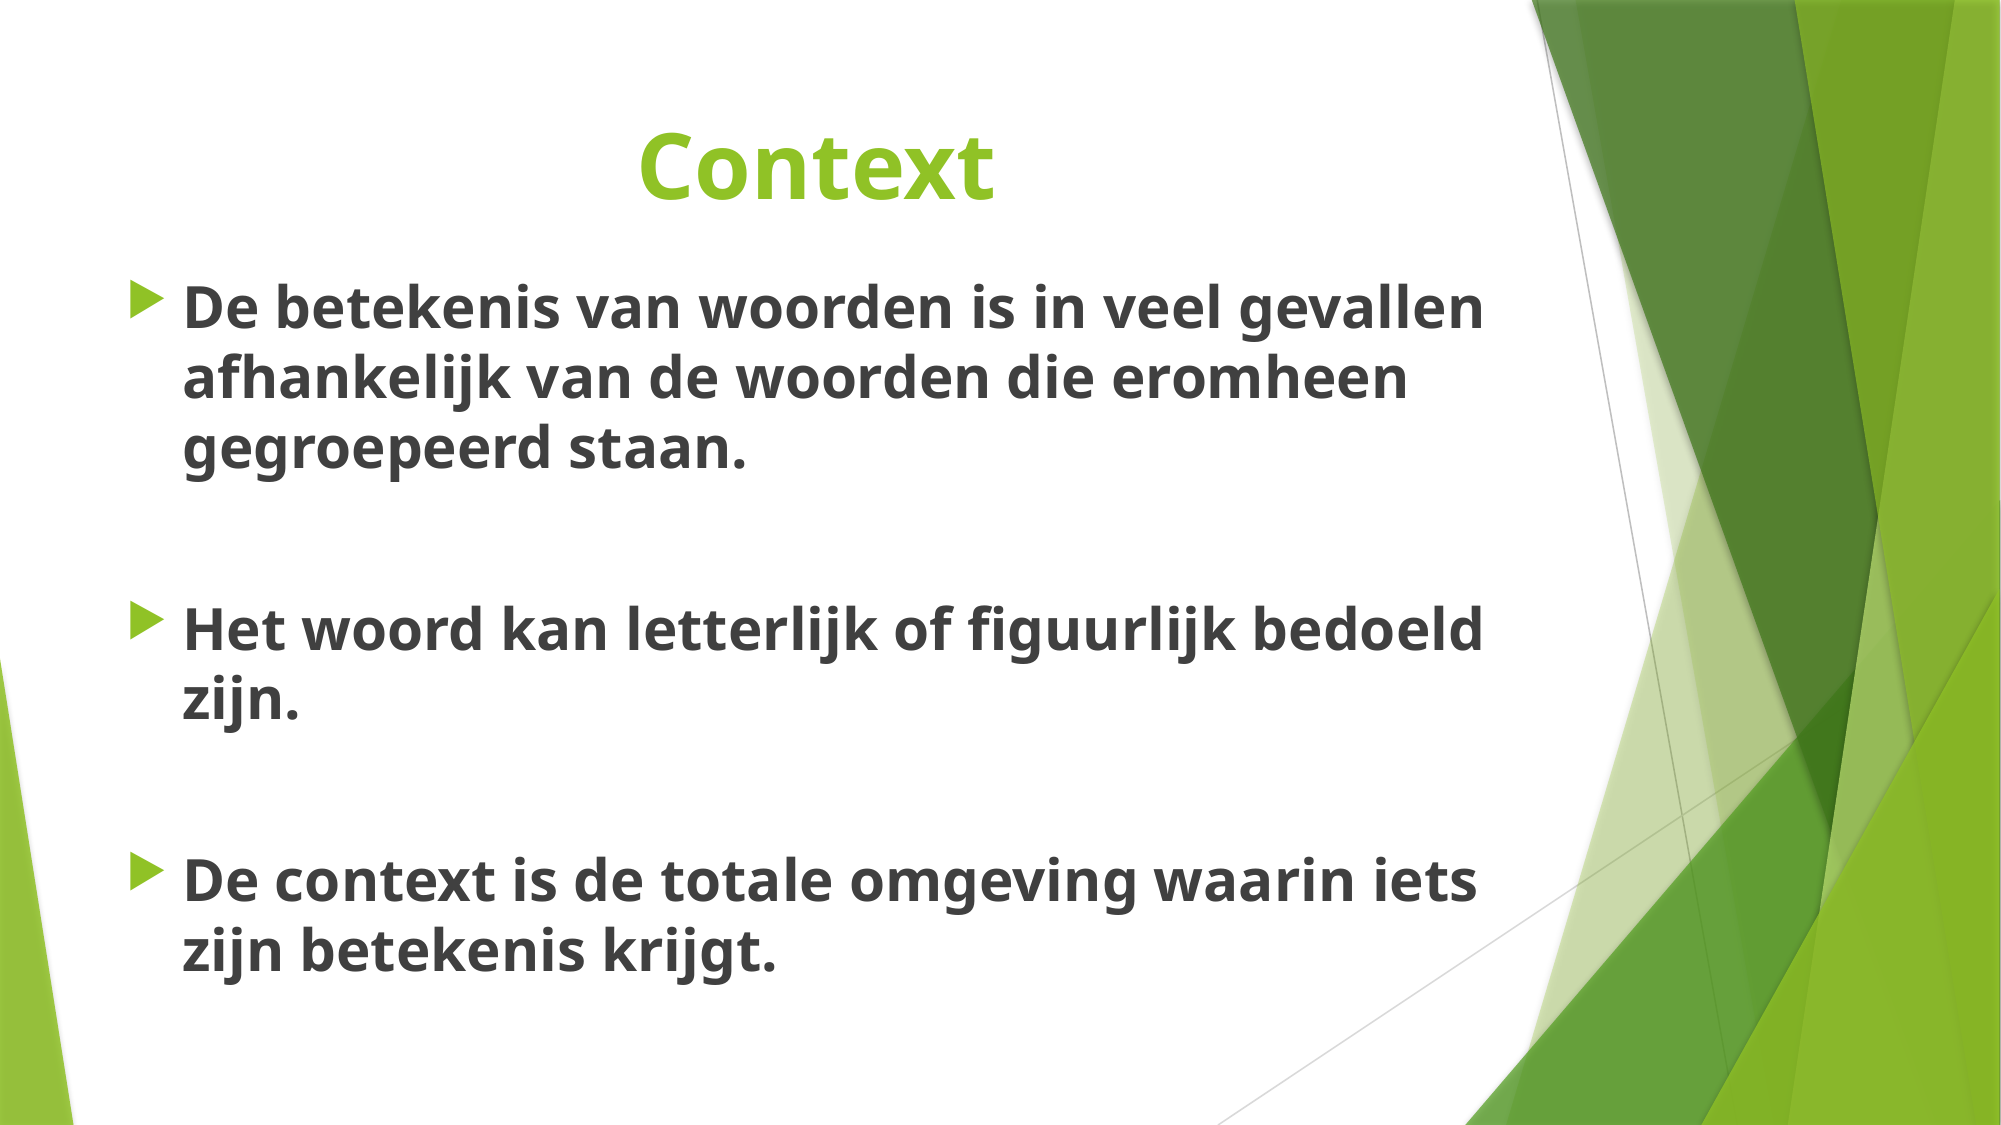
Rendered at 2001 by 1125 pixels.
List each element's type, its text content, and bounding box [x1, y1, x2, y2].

list De betekenis van woorden is in veel gevallen afhankelijk van de woorden die eromheen gegroepeerd staan. Het woord kan letterlijk of figuurlijk bedoeld zijn. De context is de totale omgeving waarin iets zijn betekenis krijgt. [111, 263, 1522, 991]
title Context [111, 99, 1522, 242]
